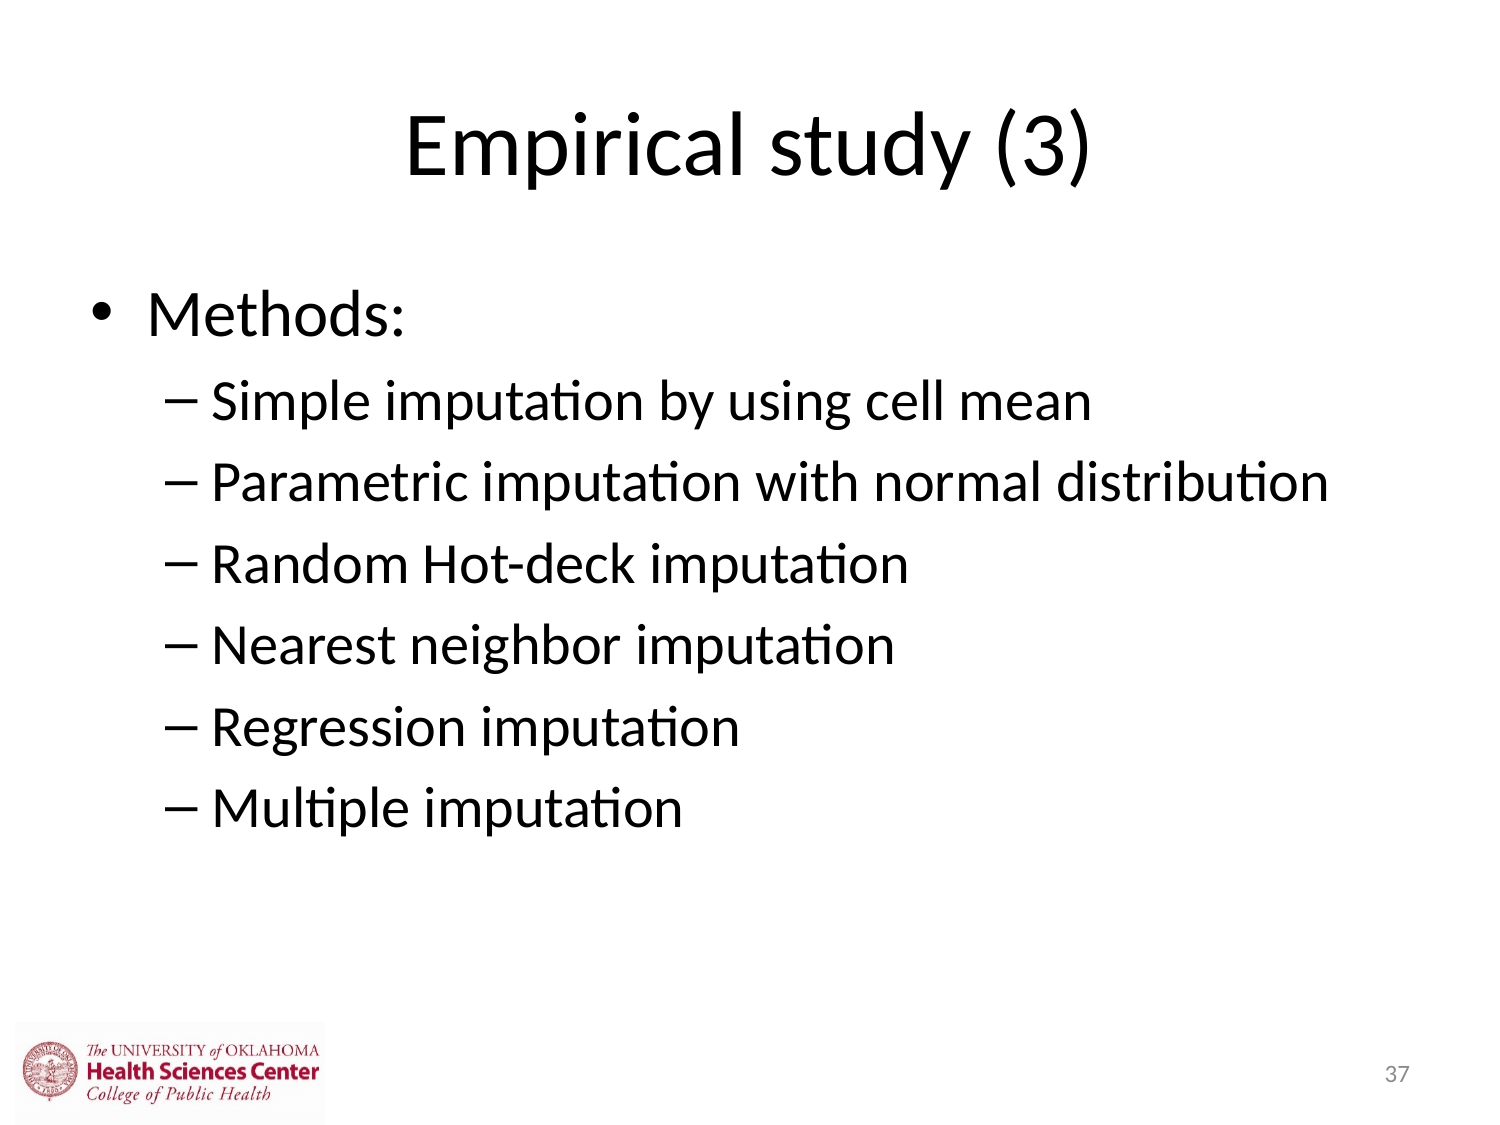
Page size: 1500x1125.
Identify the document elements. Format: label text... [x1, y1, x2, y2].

list Methods: Simple imputation by using cell mean Parametric imputation with normal distribution Random Hot-deck imputation Nearest neighbor imputation Regression imputation Multiple imputation [75, 262, 1425, 1005]
title Empirical study (3) [75, 45, 1425, 233]
slide_number 37 [1074, 1042, 1425, 1103]
picture [15, 1022, 325, 1125]
